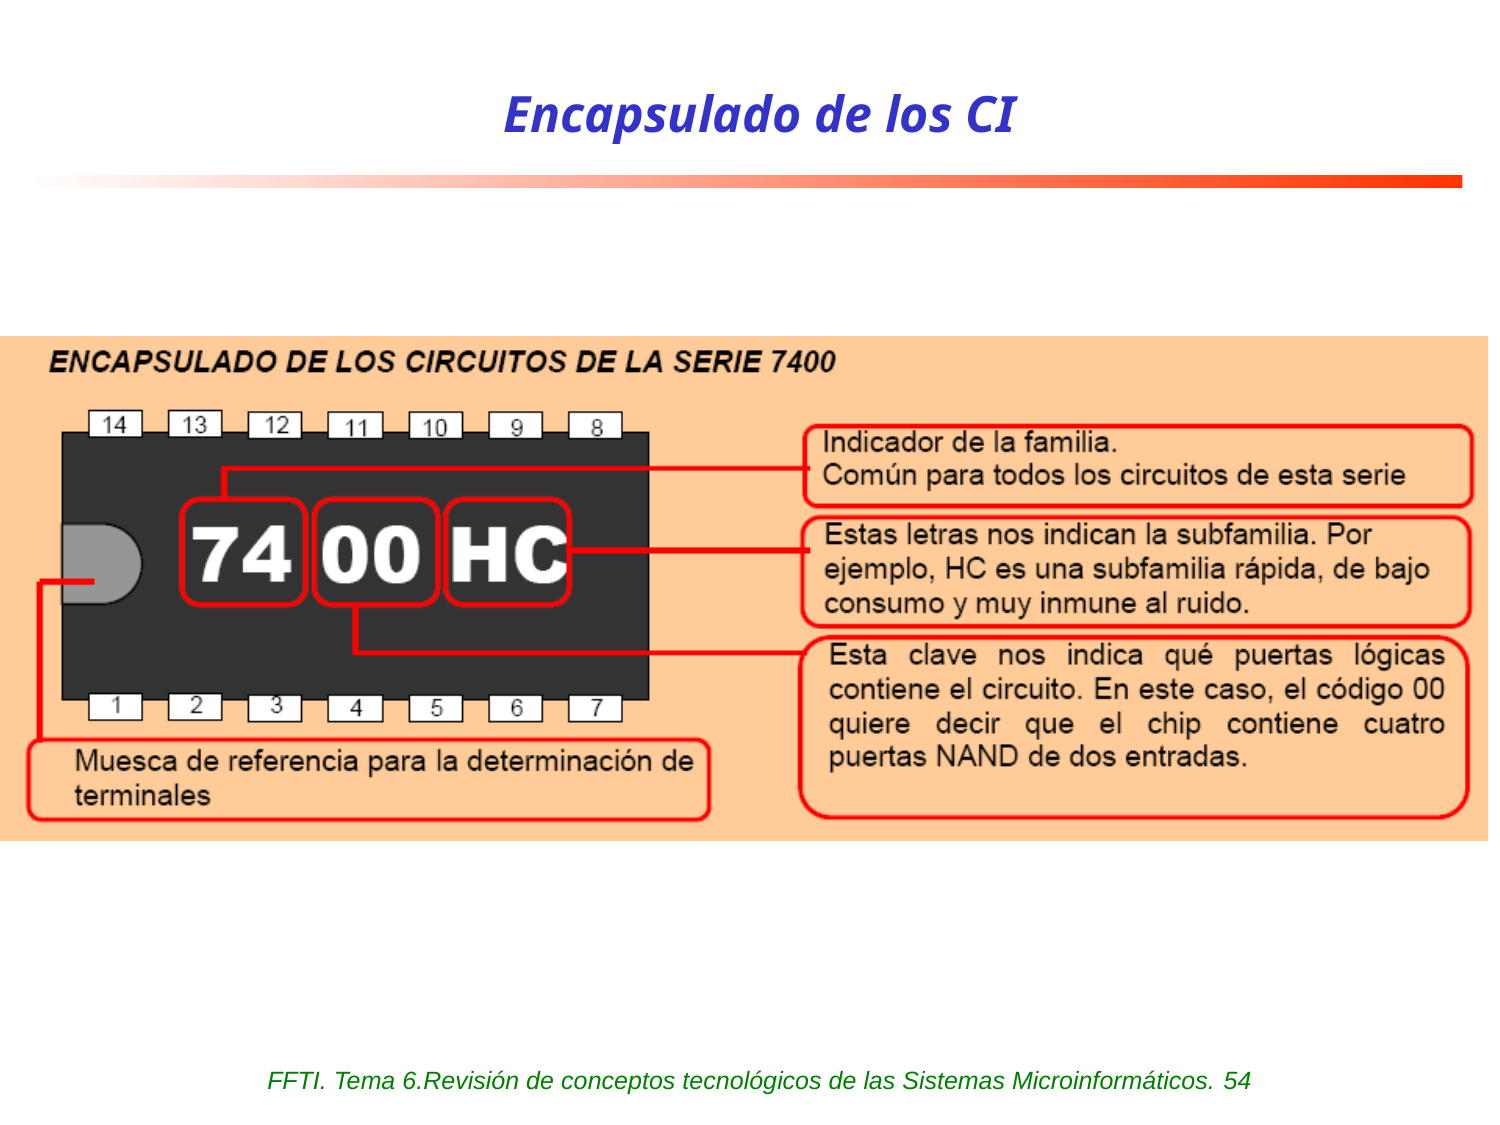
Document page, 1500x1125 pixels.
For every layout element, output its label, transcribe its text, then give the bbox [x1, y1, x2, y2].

footer FFTI. Tema 6.Revisión de conceptos tecnológicos de las Sistemas Microinformáticos. 54 [68, 1056, 1451, 1103]
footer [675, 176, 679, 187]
picture [0, 336, 1489, 842]
table_cell 1 [843, 176, 847, 187]
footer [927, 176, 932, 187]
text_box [759, 176, 763, 187]
title Encapsulado de los CI [68, 49, 1451, 176]
